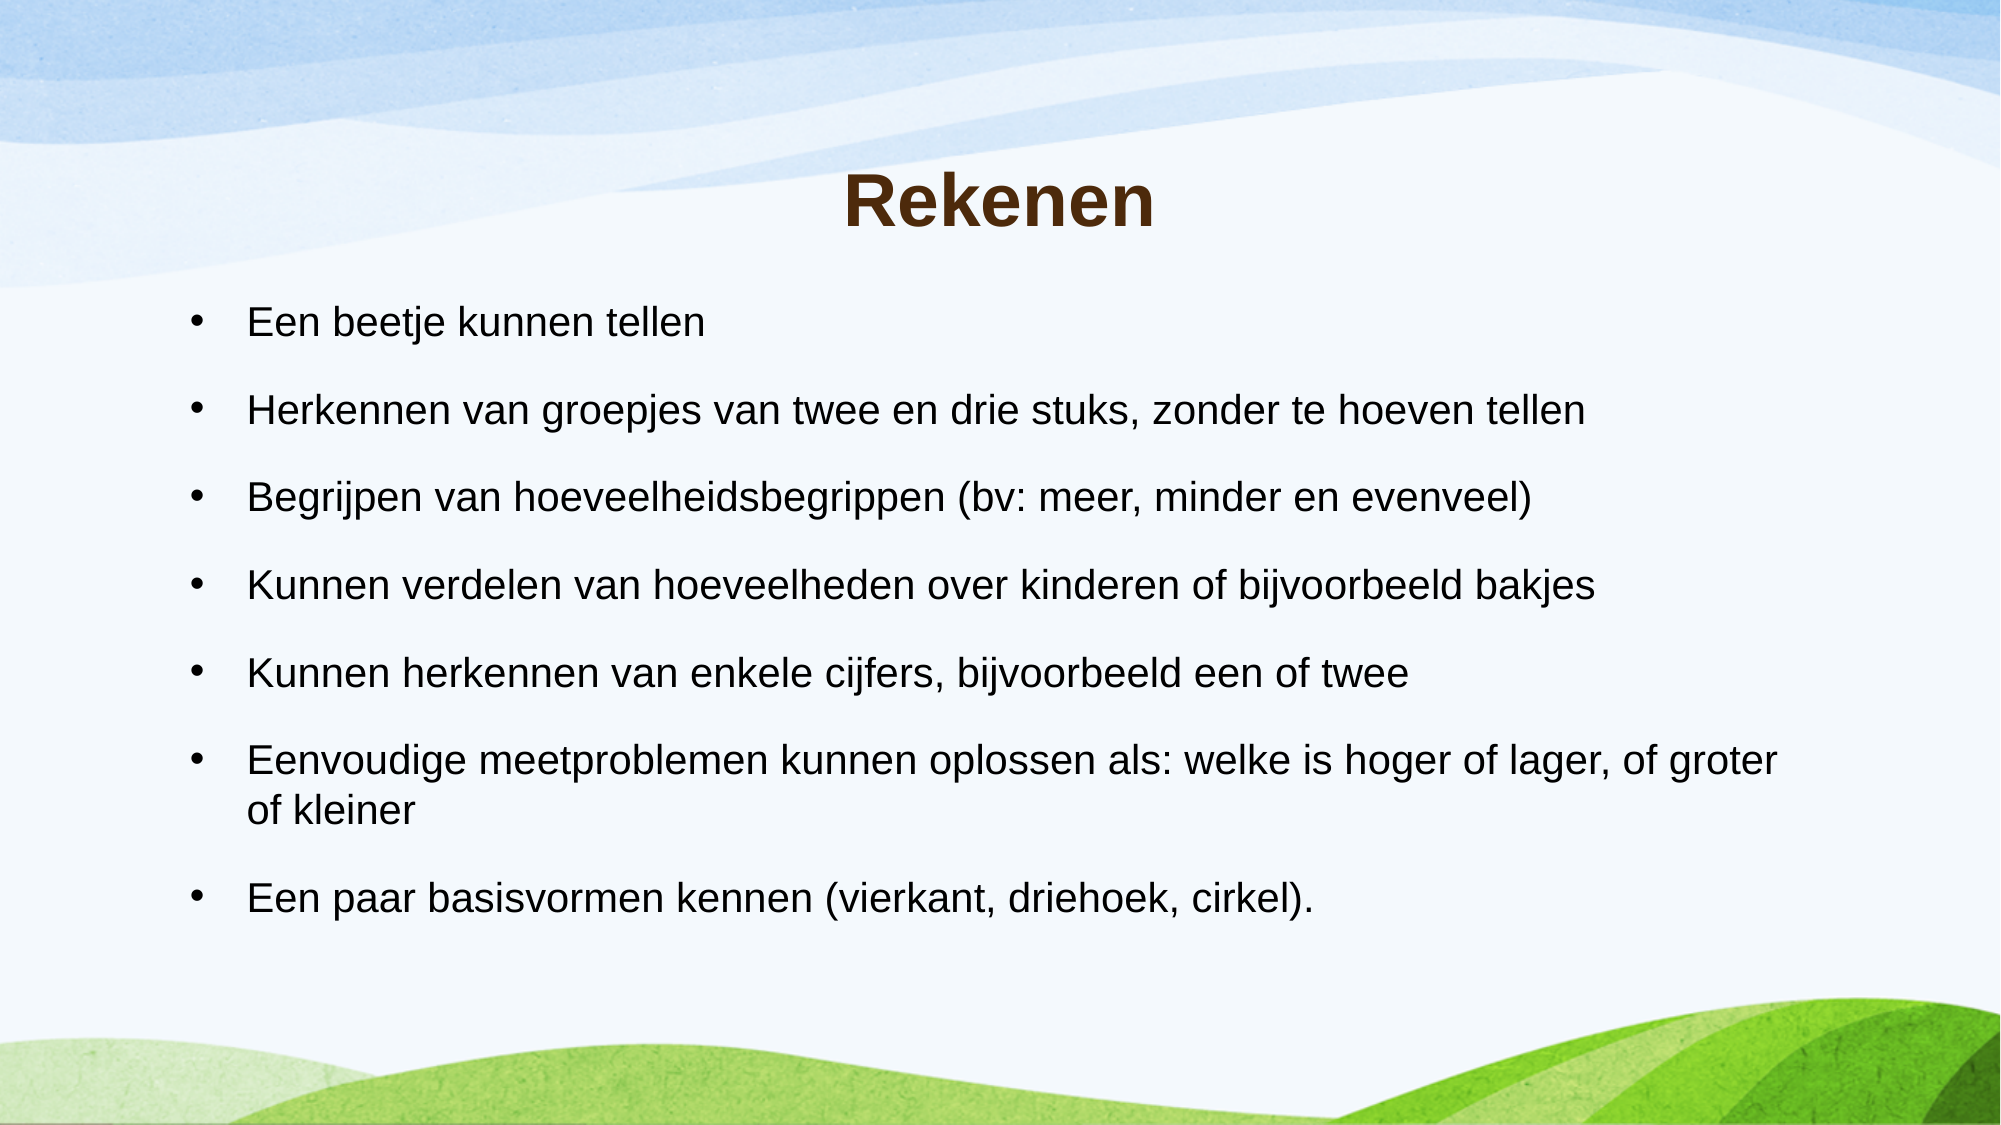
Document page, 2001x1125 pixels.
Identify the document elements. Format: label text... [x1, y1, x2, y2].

title Rekenen [174, 50, 1825, 250]
picture [0, 0, 2001, 1125]
list Een beetje kunnen tellen Herkennen van groepjes van twee en drie stuks, zonder te hoeven tellen Begrijpen van hoeveelheidsbegrippen (bv: meer, minder en evenveel) Kunnen verdelen van hoeveelheden over kinderen of bijvoorbeeld bakjes Kunnen herkennen van enkele cijfers, bijvoorbeeld een of twee Eenvoudige meetproblemen kunnen oplossen als: welke is hoger of lager, of groter of kleiner Een paar basisvormen kennen (vierkant, driehoek, cirkel). [174, 287, 1825, 982]
